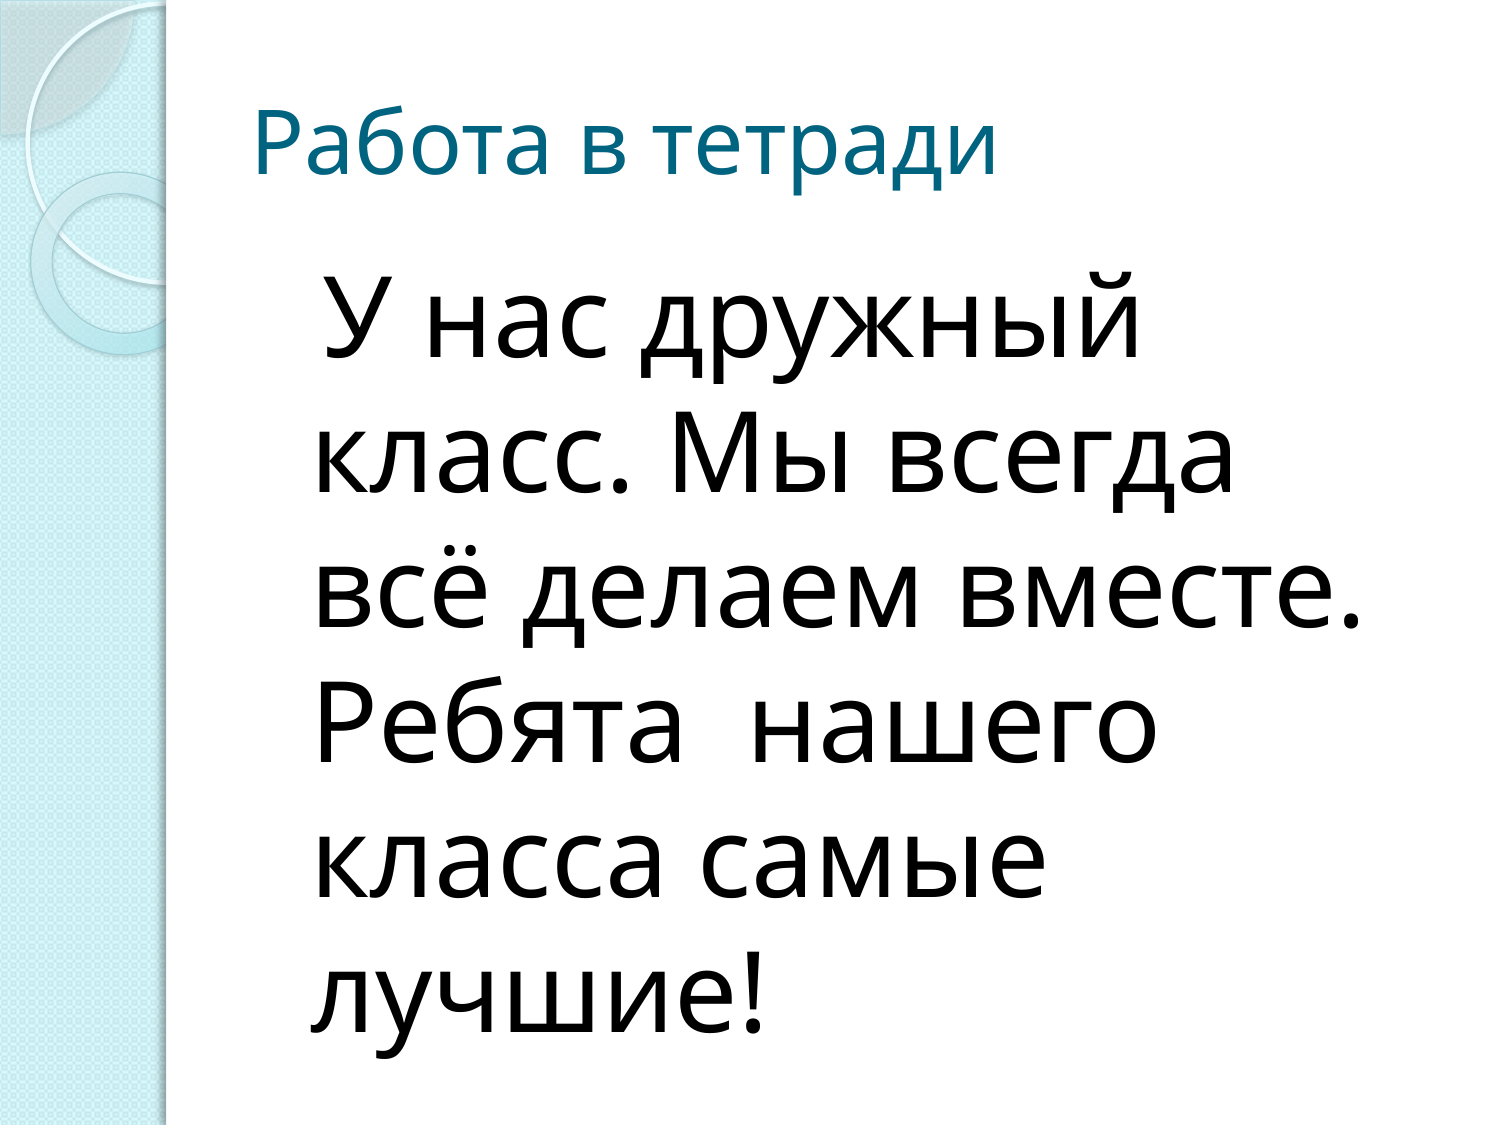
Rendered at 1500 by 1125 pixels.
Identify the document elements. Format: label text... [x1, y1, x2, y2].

list У нас дружный класс. Мы всегда всё делаем вместе. Ребята нашего класса самые лучшие! [235, 237, 1466, 1025]
title Работа в тетради [235, 45, 1466, 233]
